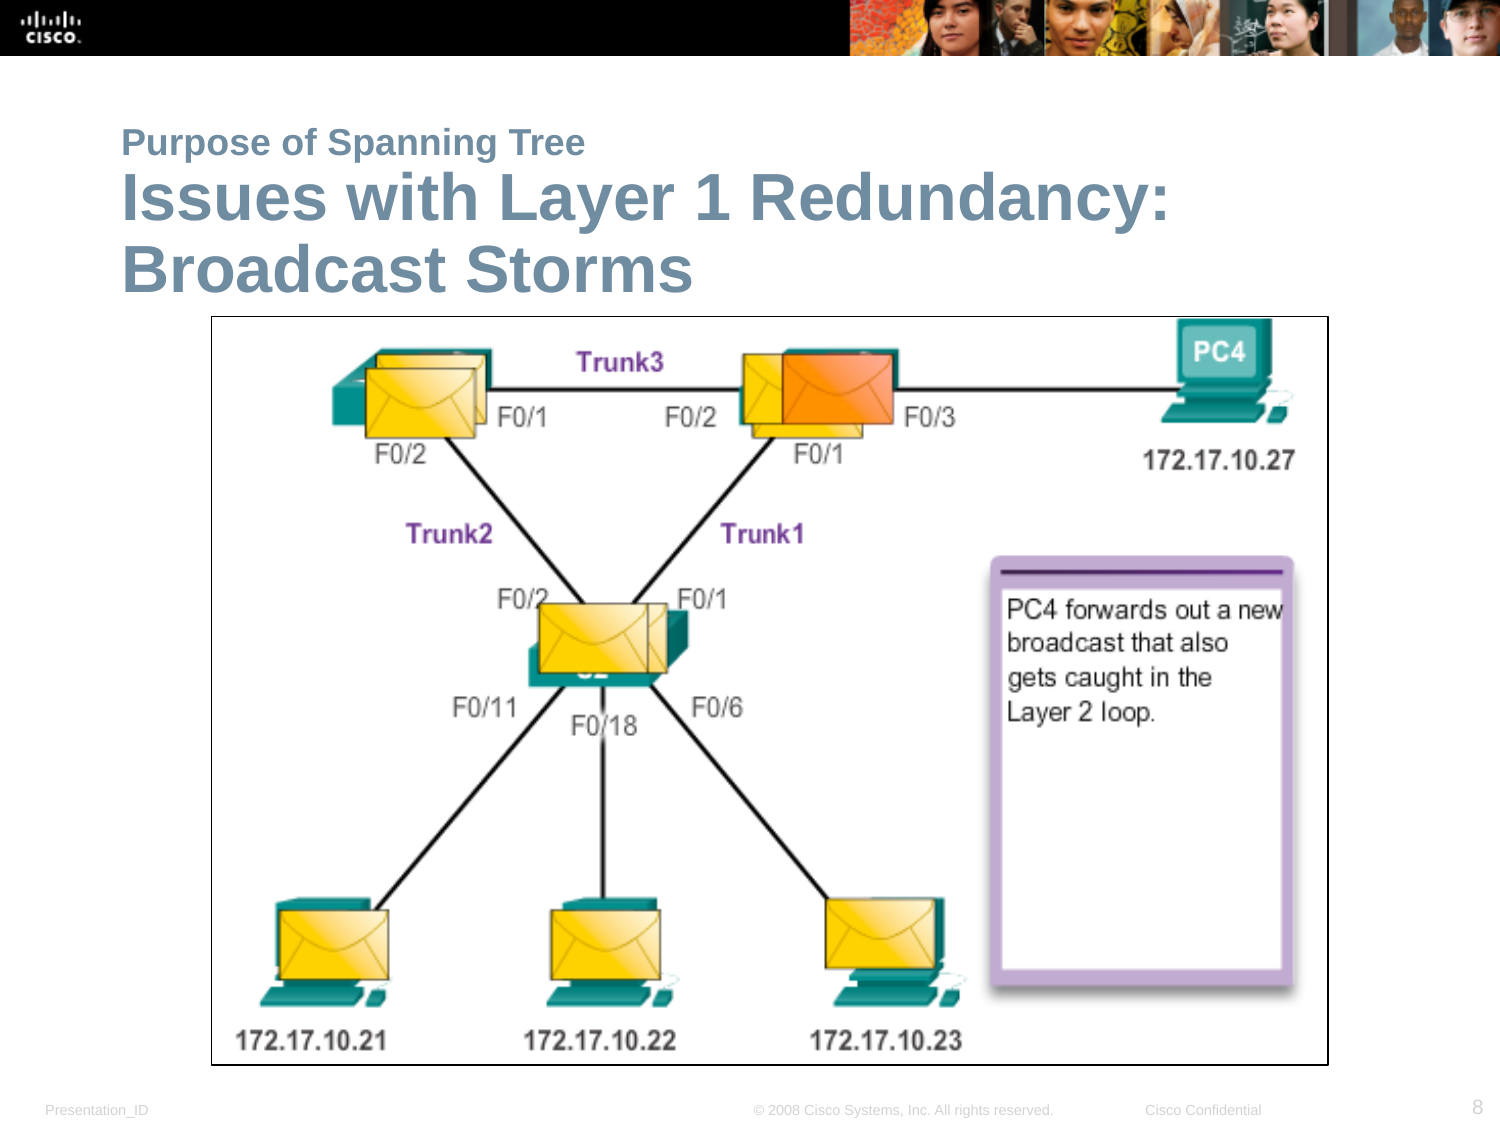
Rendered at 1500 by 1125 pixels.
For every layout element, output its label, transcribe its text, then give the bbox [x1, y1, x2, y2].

picture [212, 316, 1328, 1065]
title Purpose of Spanning Tree Issues with Layer 1 Redundancy: Broadcast Storms [107, 175, 1444, 314]
picture [0, 0, 1500, 56]
